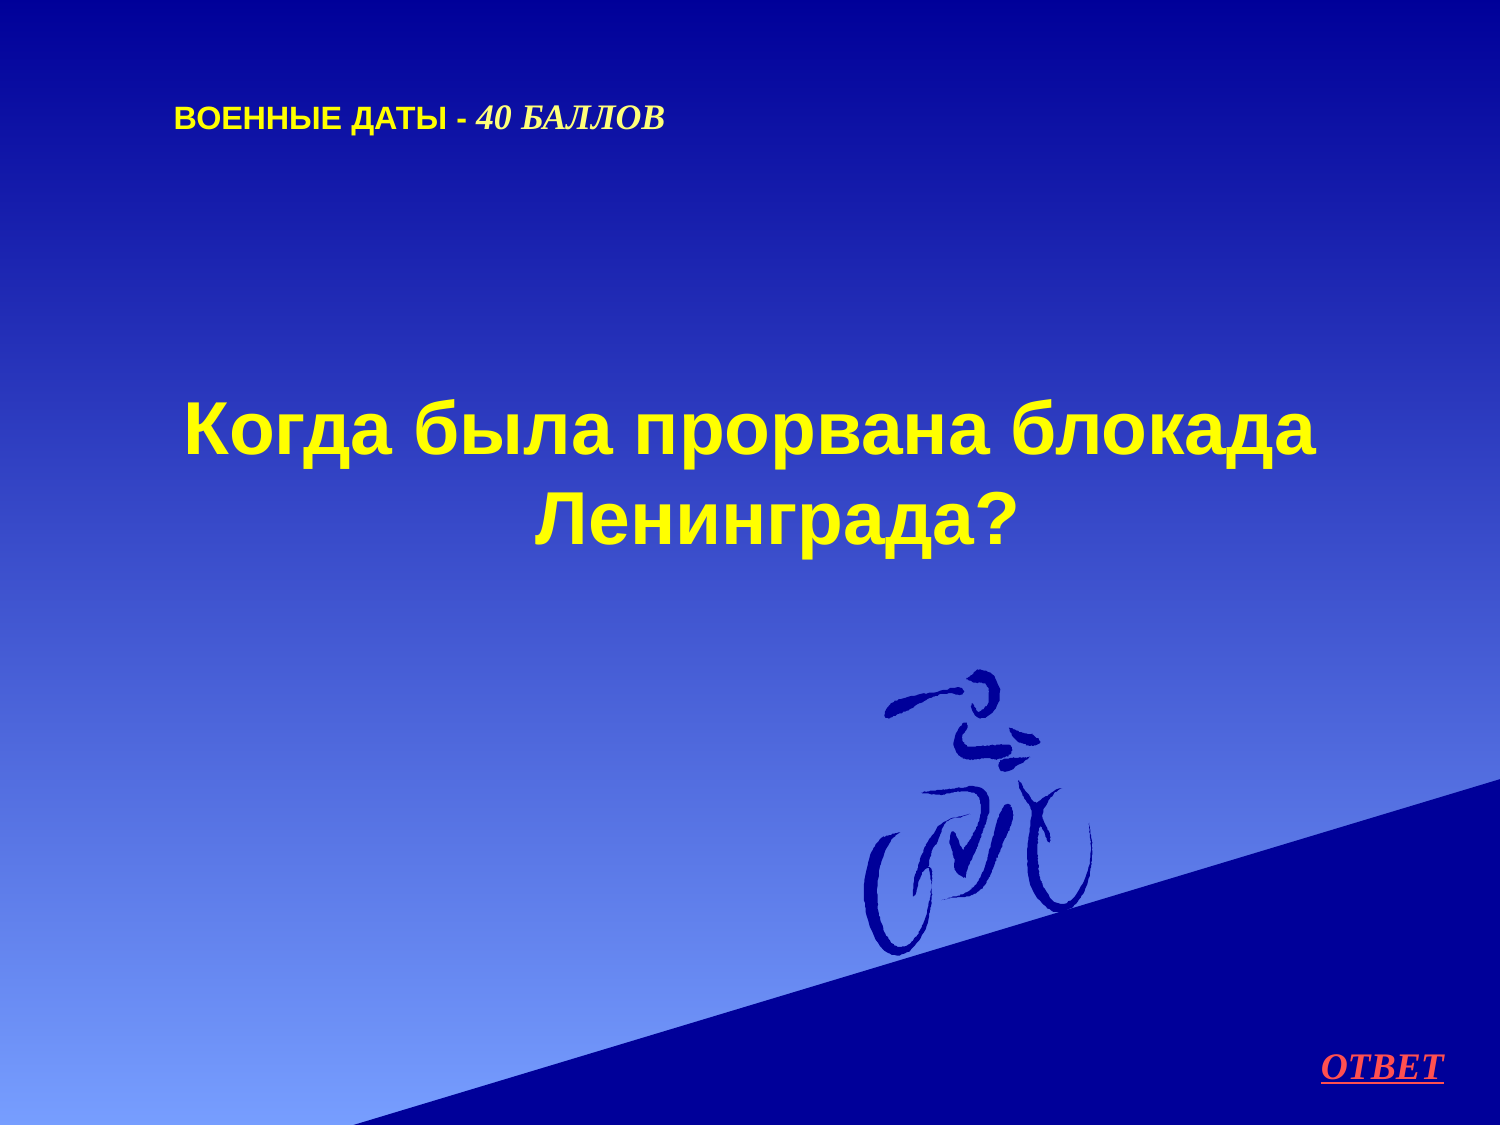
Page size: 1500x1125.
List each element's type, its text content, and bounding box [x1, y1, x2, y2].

title военные даты - 40 баллов [149, 0, 1500, 188]
text_box ОТВЕТ [1306, 1034, 1459, 1095]
list Когда была прорвана блокада Ленинграда? [88, 219, 1412, 918]
